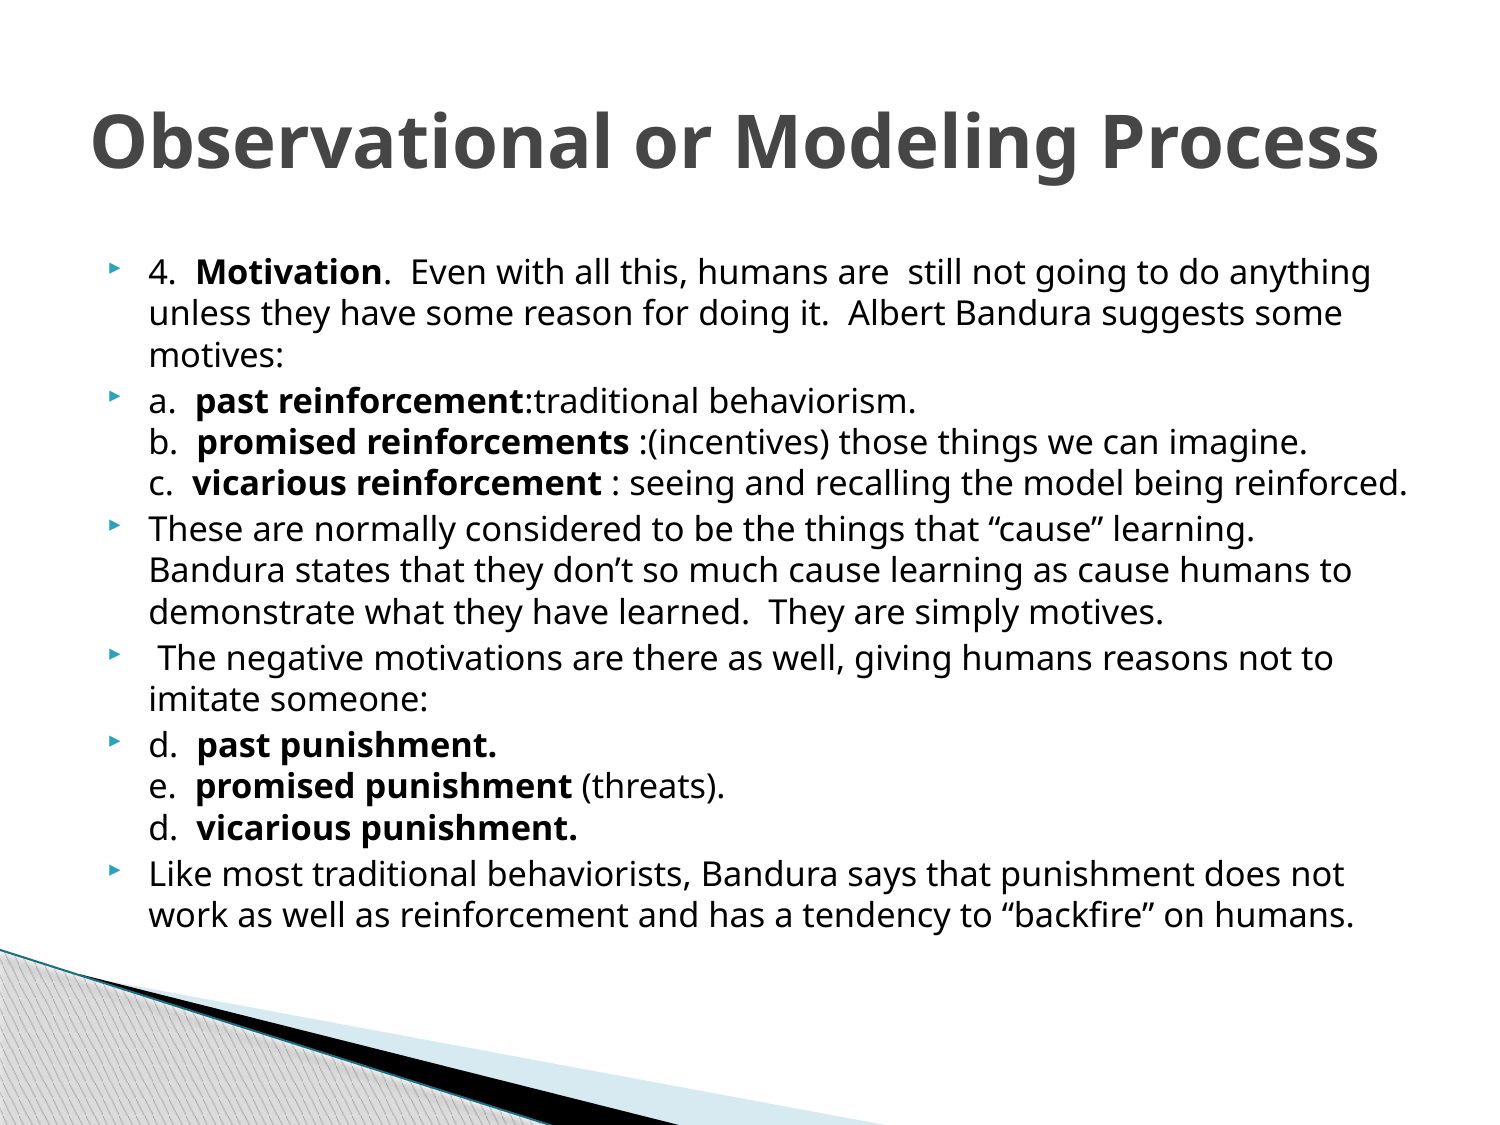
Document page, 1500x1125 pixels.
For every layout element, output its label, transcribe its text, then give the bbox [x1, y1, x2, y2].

list 4. Motivation. Even with all this, humans are still not going to do anything unless they have some reason for doing it. Albert Bandura suggests some motives: a. past reinforcement:traditional behaviorism. b. promised reinforcements :(incentives) those things we can imagine. c. vicarious reinforcement : seeing and recalling the model being reinforced. These are normally considered to be the things that “cause” learning. Bandura states that they don’t so much cause learning as cause humans to demonstrate what they have learned. They are simply motives. The negative motivations are there as well, giving humans reasons not to imitate someone: d. past punishment. e. promised punishment (threats). d. vicarious punishment. Like most traditional behaviorists, Bandura says that punishment does not work as well as reinforcement and has a tendency to “backfire” on humans. [75, 243, 1425, 986]
title Observational or Modeling Process [75, 45, 1425, 233]
